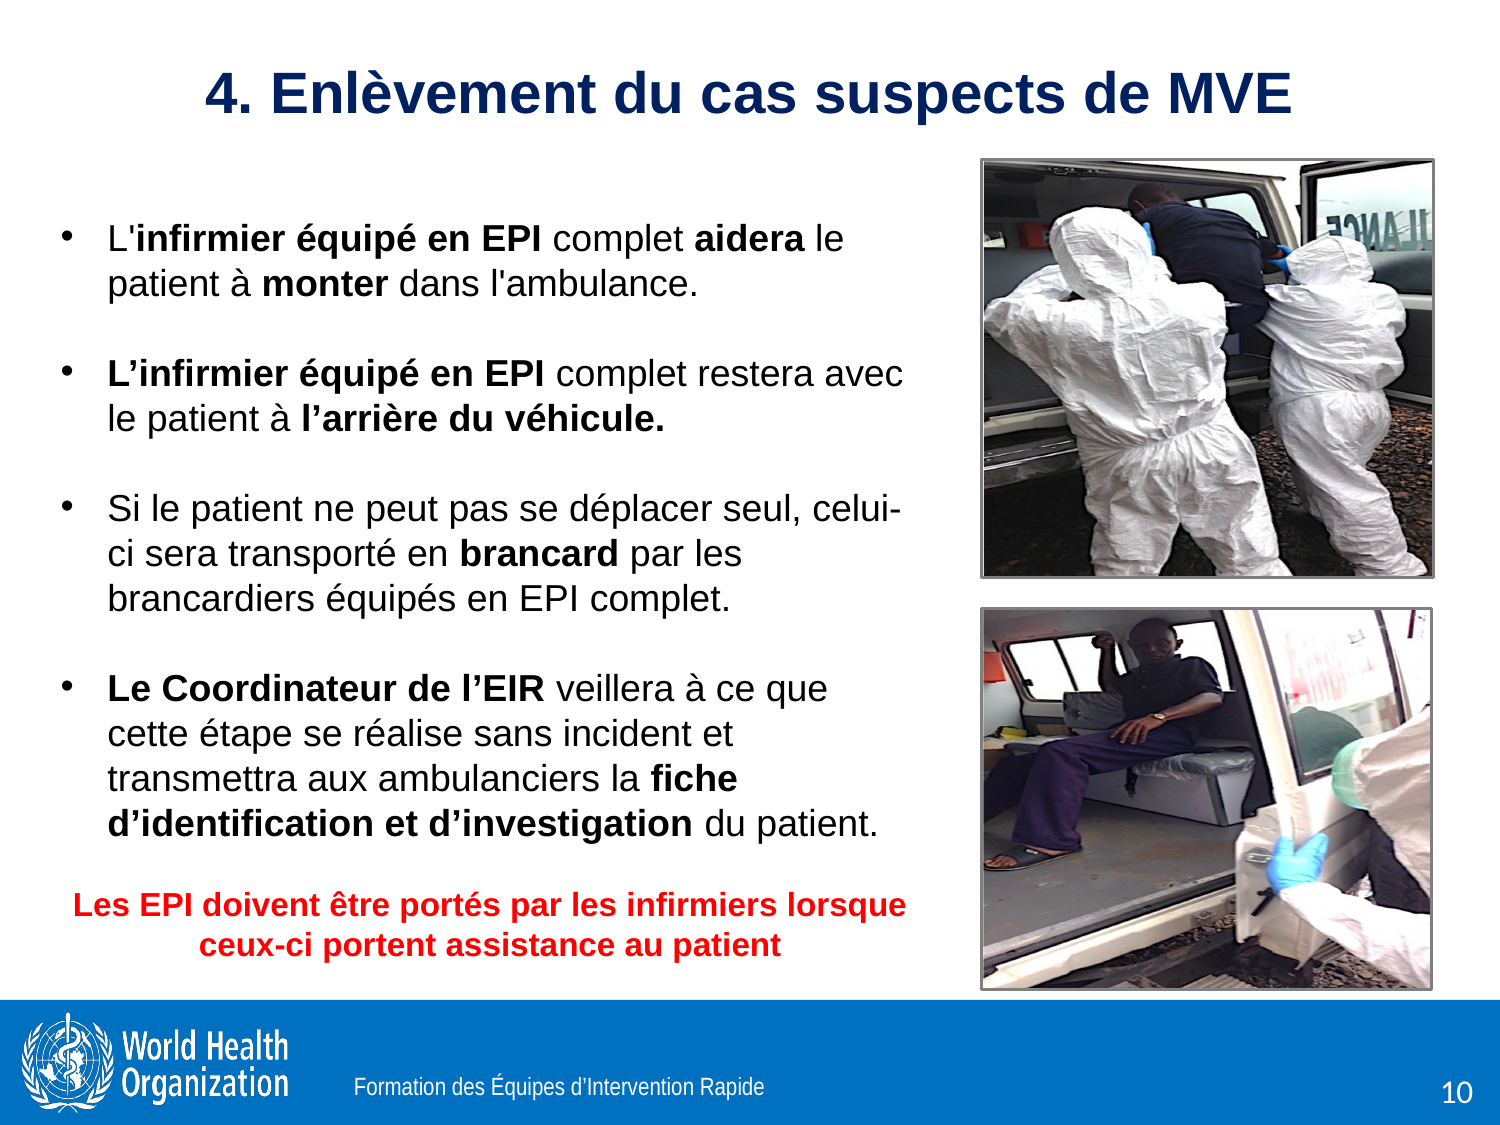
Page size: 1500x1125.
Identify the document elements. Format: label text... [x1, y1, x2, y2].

text_box L'infirmier équipé en EPI complet aidera le patient à monter dans l'ambulance. L’infirmier équipé en EPI complet restera avec le patient à l’arrière du véhicule. Si le patient ne peut pas se déplacer seul, celui-ci sera transporté en brancard par les brancardiers équipés en EPI complet. Le Coordinateur de l’EIR veillera à ce que cette étape se réalise sans incident et transmettra aux ambulanciers la fiche d’identification et d’investigation du patient. Les EPI doivent être portés par les infirmiers lorsque ceux-ci portent assistance au patient [53, 206, 928, 971]
picture [21, 1012, 288, 1113]
text_box 4. Enlèvement du cas suspects de MVE [0, 0, 1500, 185]
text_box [983, 160, 1433, 988]
